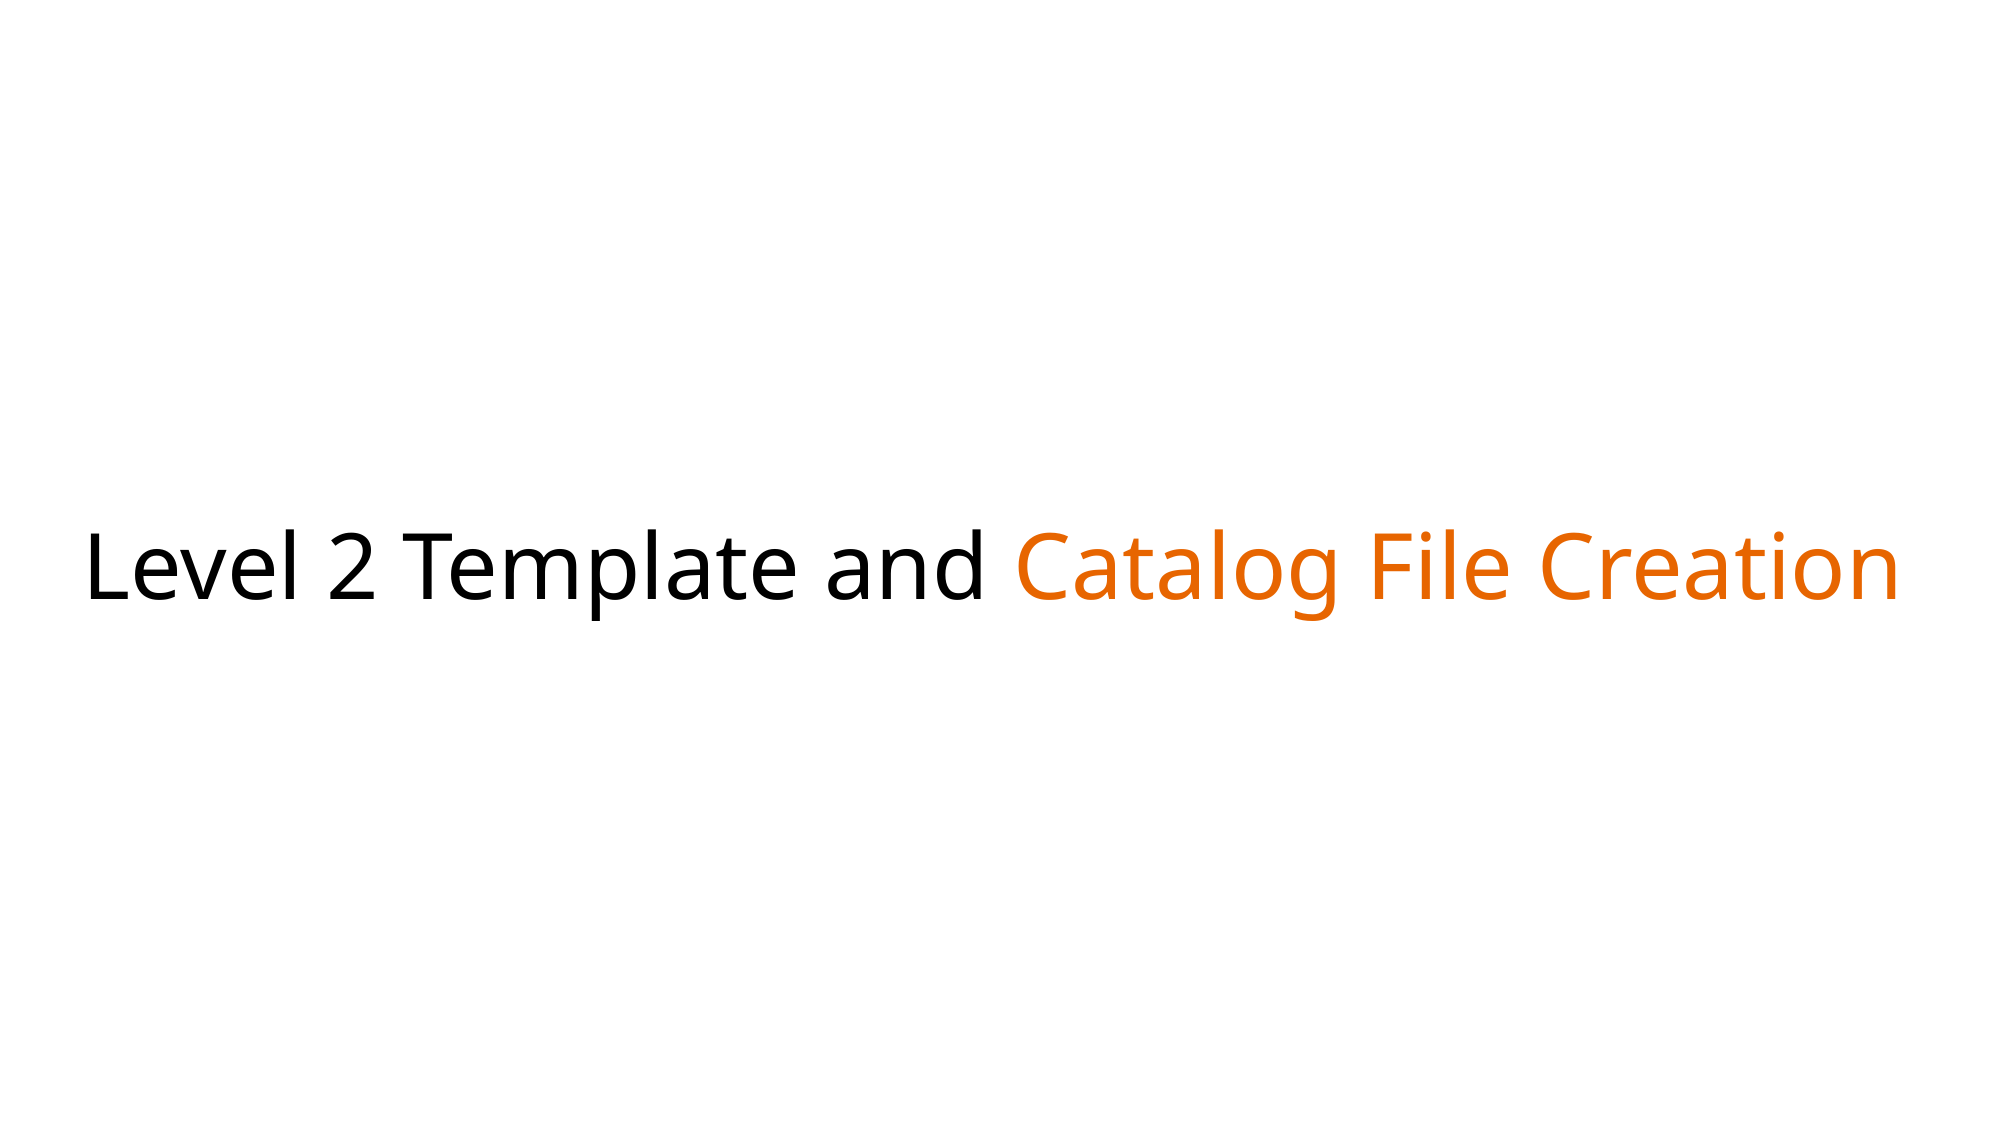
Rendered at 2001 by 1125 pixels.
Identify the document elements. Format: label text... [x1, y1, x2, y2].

title Level 2 Template and Catalog File Creation [82, 506, 1918, 619]
